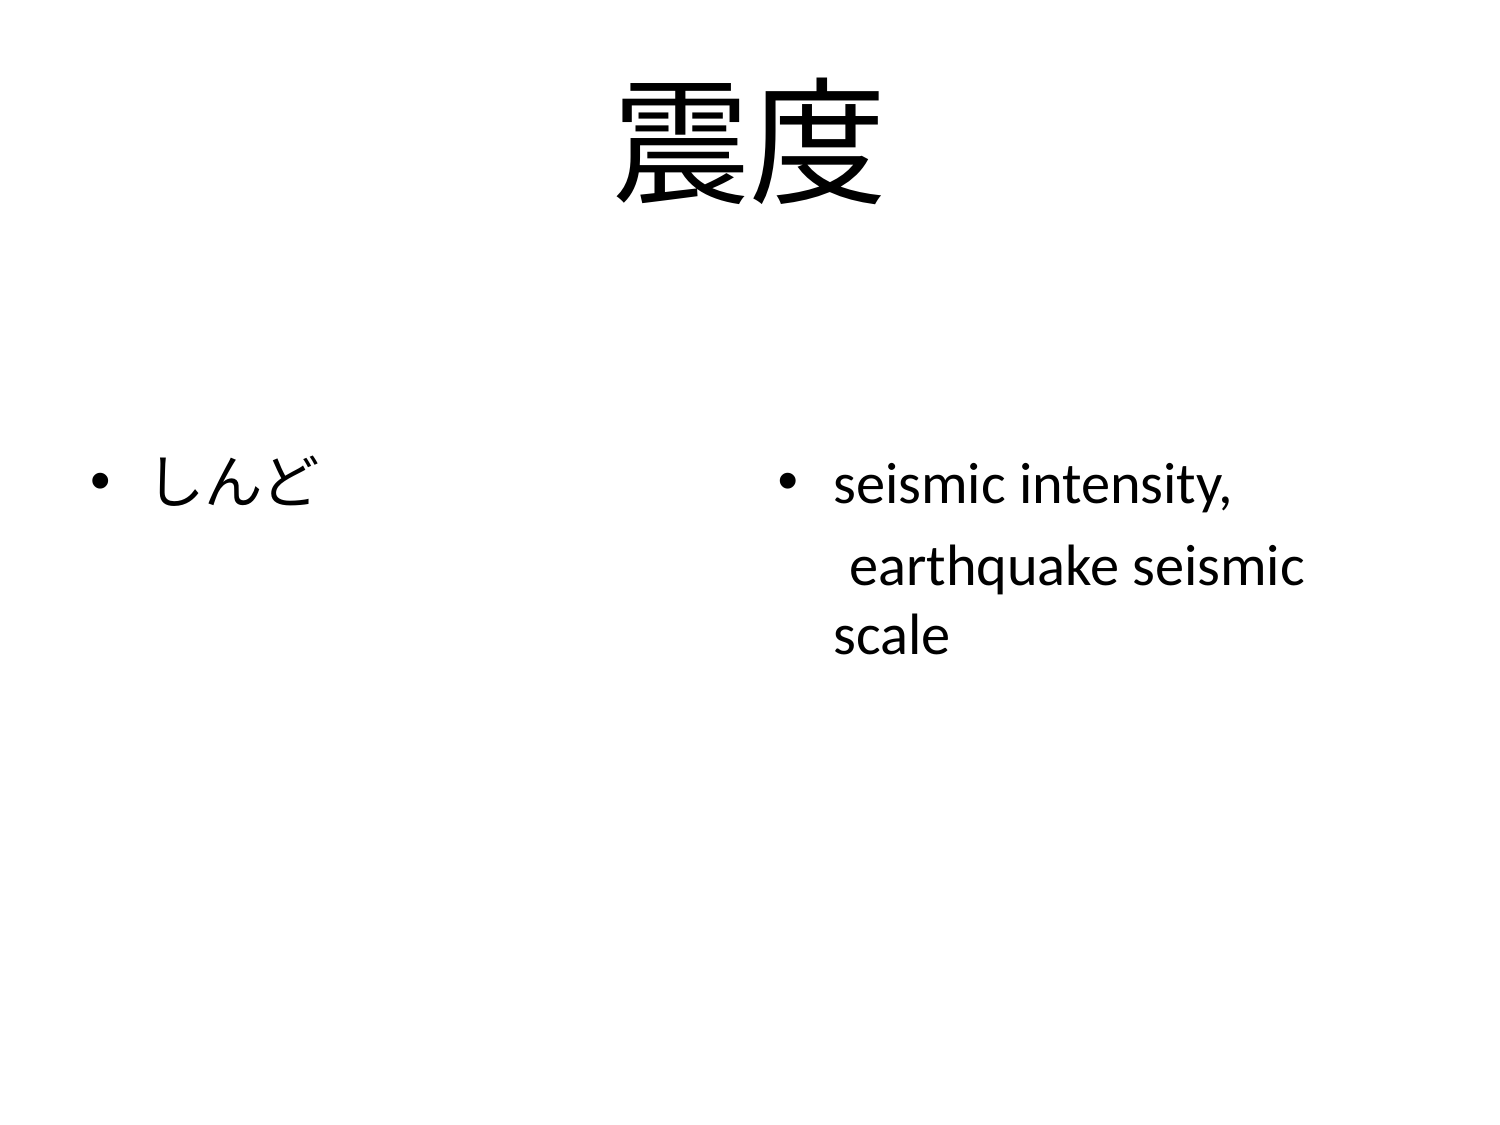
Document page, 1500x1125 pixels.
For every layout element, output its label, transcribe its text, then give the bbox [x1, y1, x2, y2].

list seismic intensity, earthquake seismic scale [762, 437, 1426, 1006]
title 震度 [74, 44, 1426, 233]
list しんど [74, 437, 738, 1006]
